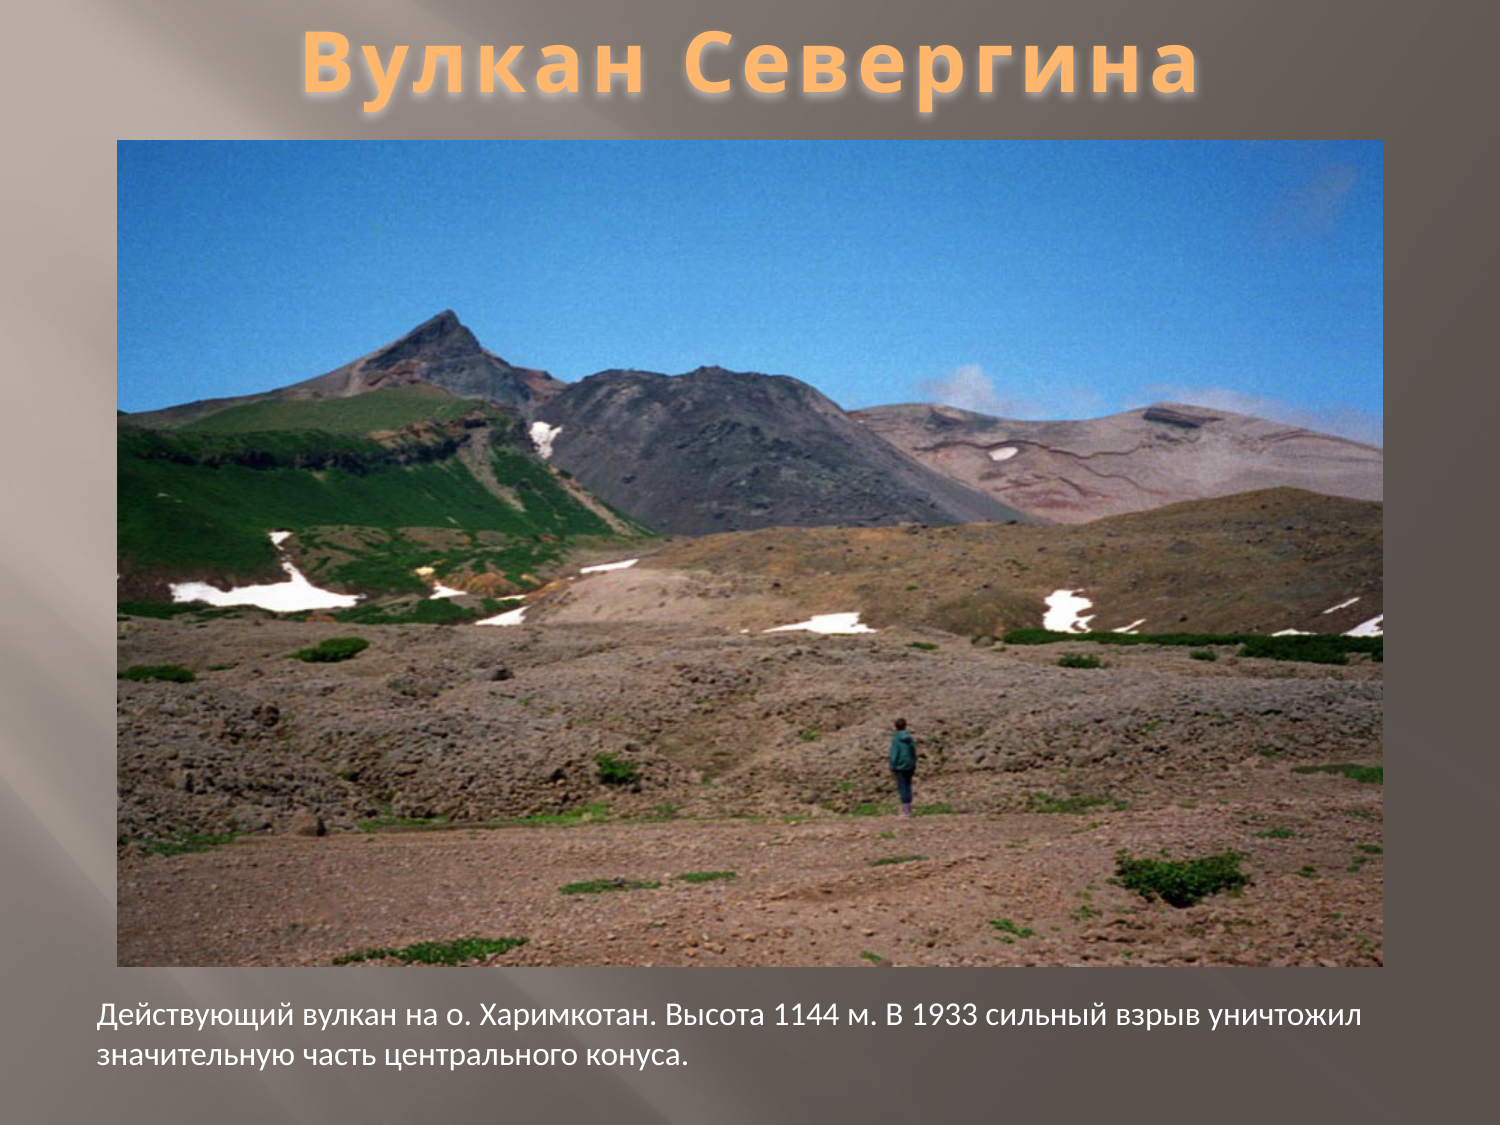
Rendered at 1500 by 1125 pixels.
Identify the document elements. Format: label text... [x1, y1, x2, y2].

text_box Действующий вулкан на о. Харимкотан. Высота 1144 м. В 1933 сильный взрыв уничтожил значительную часть центрального конуса. [81, 984, 1407, 1079]
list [116, 140, 1383, 967]
title Вулкан Севергина [0, 0, 1500, 118]
